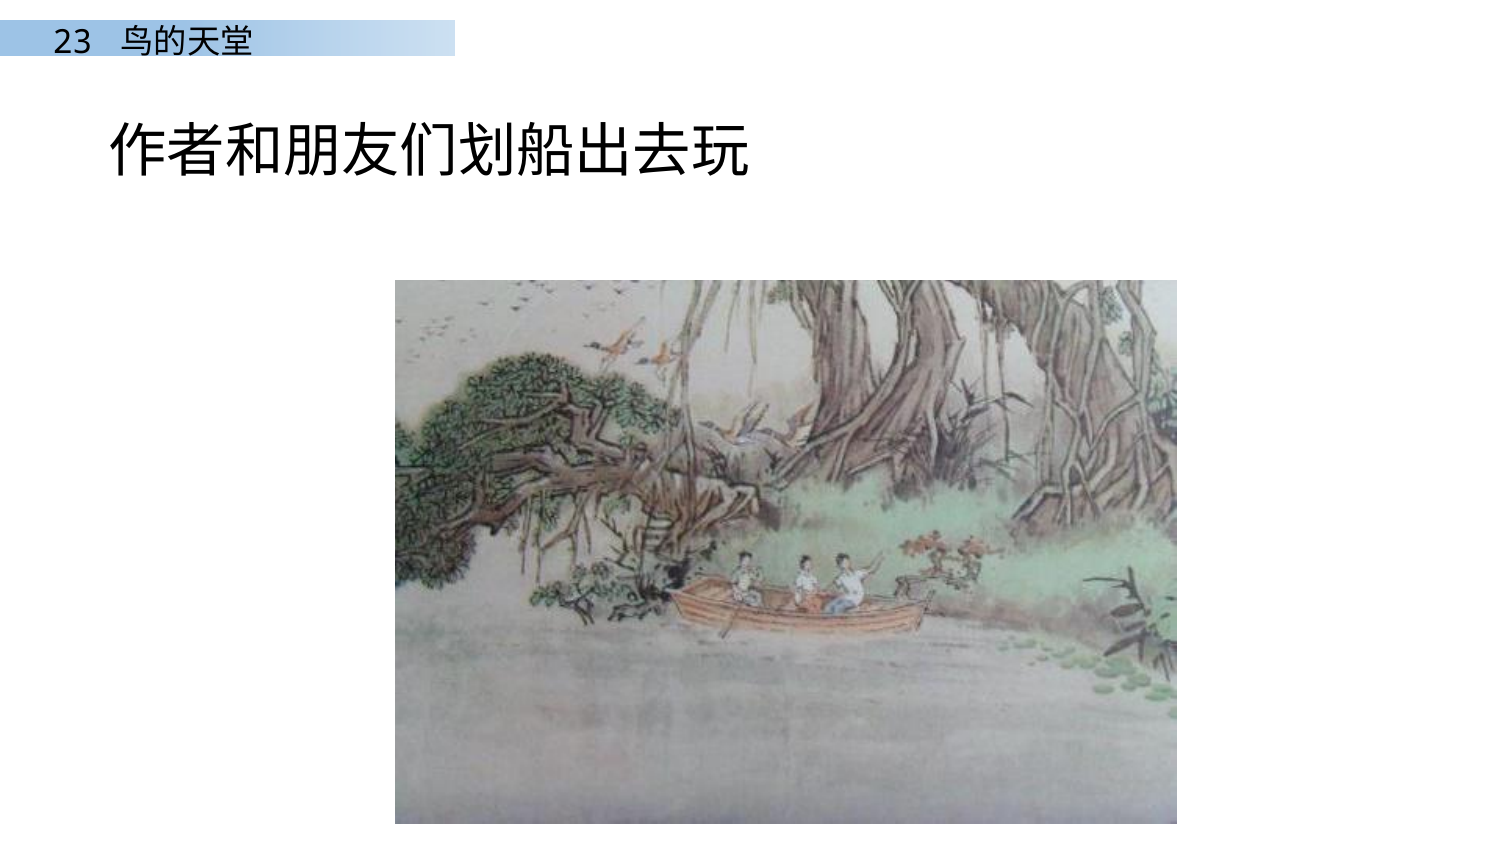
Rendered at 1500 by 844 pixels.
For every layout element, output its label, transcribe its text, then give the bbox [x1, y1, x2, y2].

picture [395, 280, 1177, 824]
text_box 作者和朋友们划船出去玩 [93, 106, 1430, 191]
